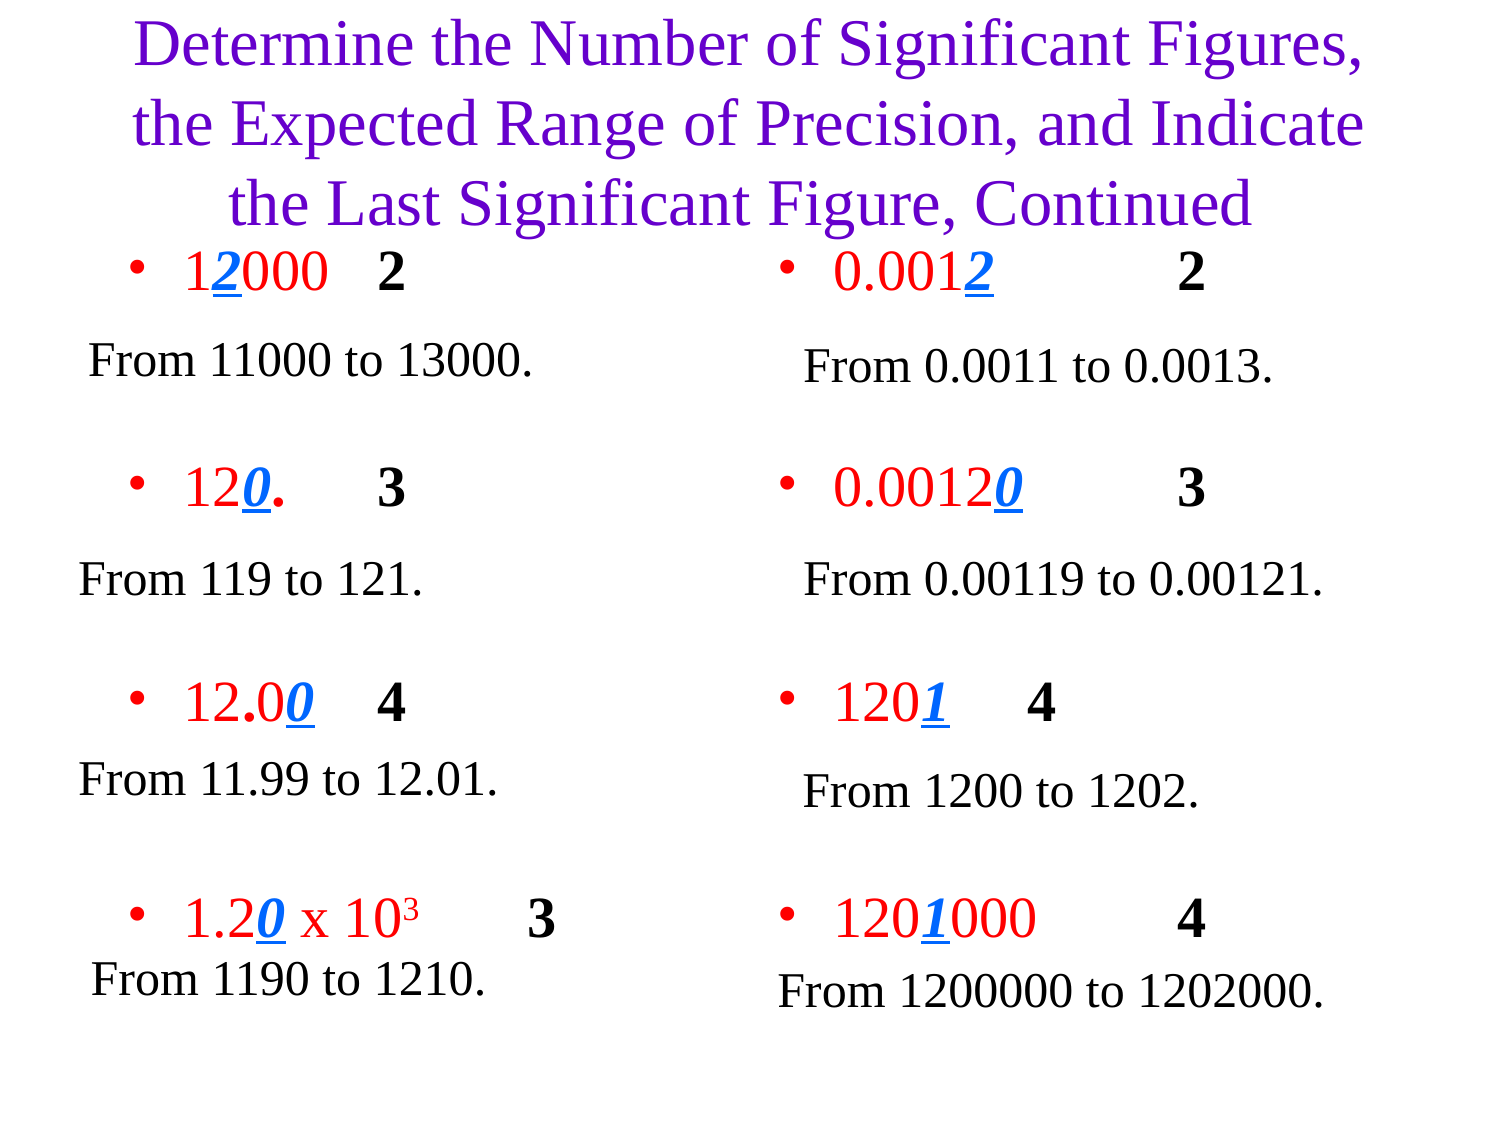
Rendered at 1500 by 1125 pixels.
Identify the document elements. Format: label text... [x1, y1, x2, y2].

text_box From 11000 to 13000. [73, 319, 549, 395]
text_box Determine the Number of Significant Figures, the Expected Range of Precision, and Indicate the Last Significant Figure, Continued [112, 24, 1388, 213]
text_box From 0.0011 to 0.0013. [788, 324, 1289, 401]
text_box From 119 to 121. [63, 537, 439, 613]
text_box From 0.00119 to 0.00121. [788, 537, 1339, 613]
text_box From 11.99 to 12.01. [63, 737, 514, 813]
text_box From 1200 to 1202. [787, 749, 1215, 826]
text_box 0.0012 2 0.00120 3 1201 4 1201000 4 [762, 224, 1388, 1000]
text_box 12000 2 120. 3 12.00 4 1.20 x 103 3 [112, 224, 738, 1000]
text_box From 1200000 to 1202000. [762, 949, 1340, 1026]
text_box From 1190 to 1210. [75, 937, 502, 1013]
